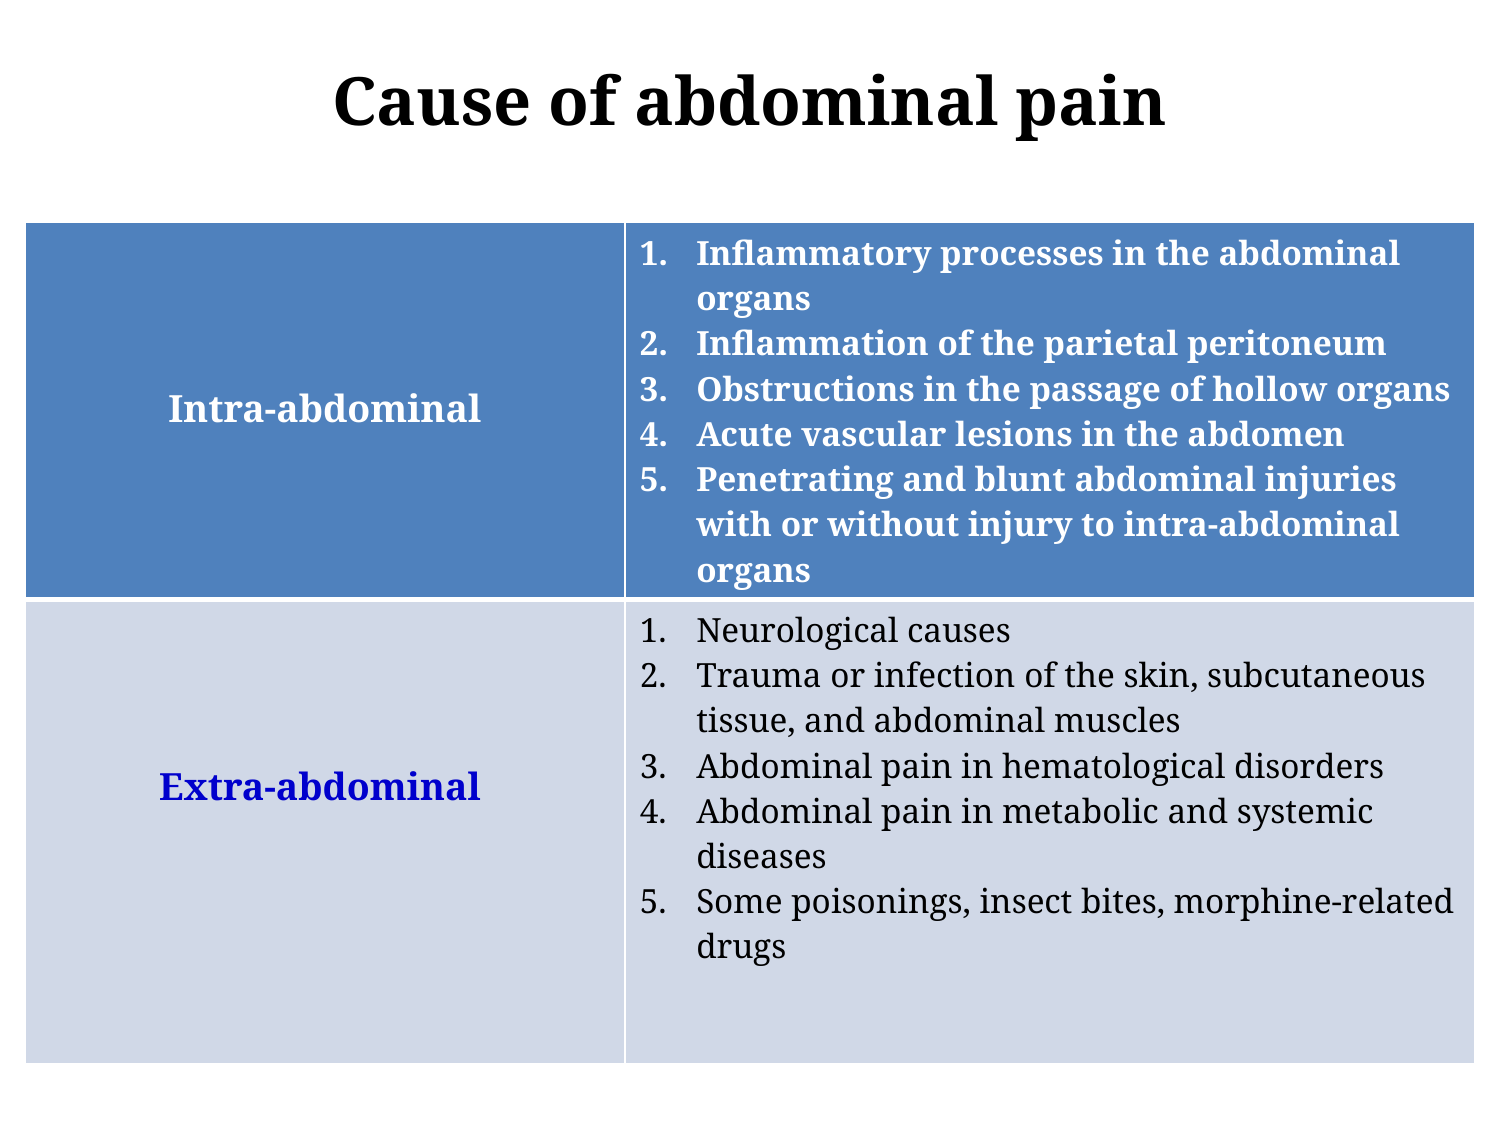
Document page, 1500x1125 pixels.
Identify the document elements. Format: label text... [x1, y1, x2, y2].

table_cell Neurological causes Trauma or infection of the skin, subcutaneous tissue, and abdominal muscles Abdominal pain in hematological disorders Abdominal pain in metabolic and systemic diseases Some poisonings, insect bites, morphine-related drugs [626, 602, 1474, 1063]
table_header Inflammatory processes in the abdominal organs Inflammation of the parietal peritoneum Obstructions in the passage of hollow organs Acute vascular lesions in the abdomen Penetrating and blunt abdominal injuries with or without injury to intra-abdominal organs [626, 223, 1474, 597]
table_cell Extra-abdominal [26, 602, 624, 1063]
table_header Intra-abdominal [26, 223, 624, 597]
title Cause of abdominal pain [75, 24, 1425, 175]
